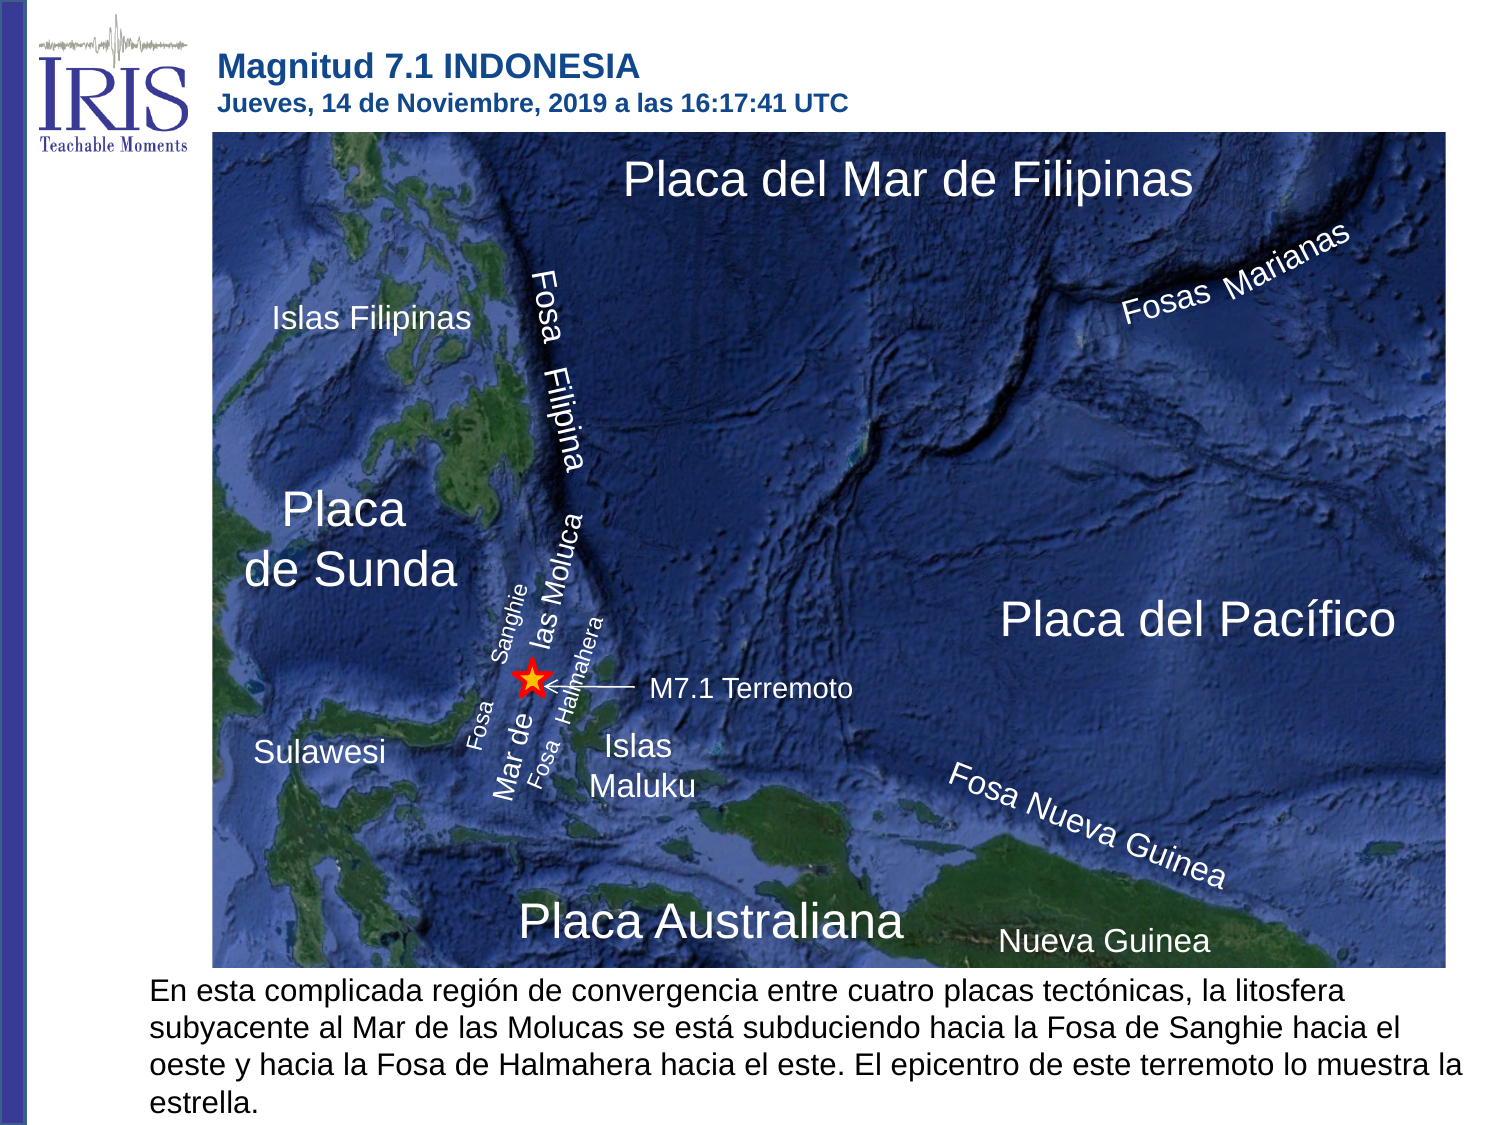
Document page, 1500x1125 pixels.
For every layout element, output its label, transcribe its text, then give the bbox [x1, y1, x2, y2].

picture [211, 131, 1446, 968]
picture [39, 12, 188, 165]
text_box Magnitud 7.1 INDONESIA Jueves, 14 de Noviembre, 2019 a las 16:17:41 UTC [202, 0, 1499, 125]
text_box En esta complicada región de convergencia entre cuatro placas tectónicas, la litosfera subyacente al Mar de las Molucas se está subduciendo hacia la Fosa de Sanghie hacia el oeste y hacia la Fosa de Halmahera hacia el este. El epicentro de este terremoto lo muestra la estrella. [134, 962, 1494, 1125]
text_box [0, 0, 27, 1125]
